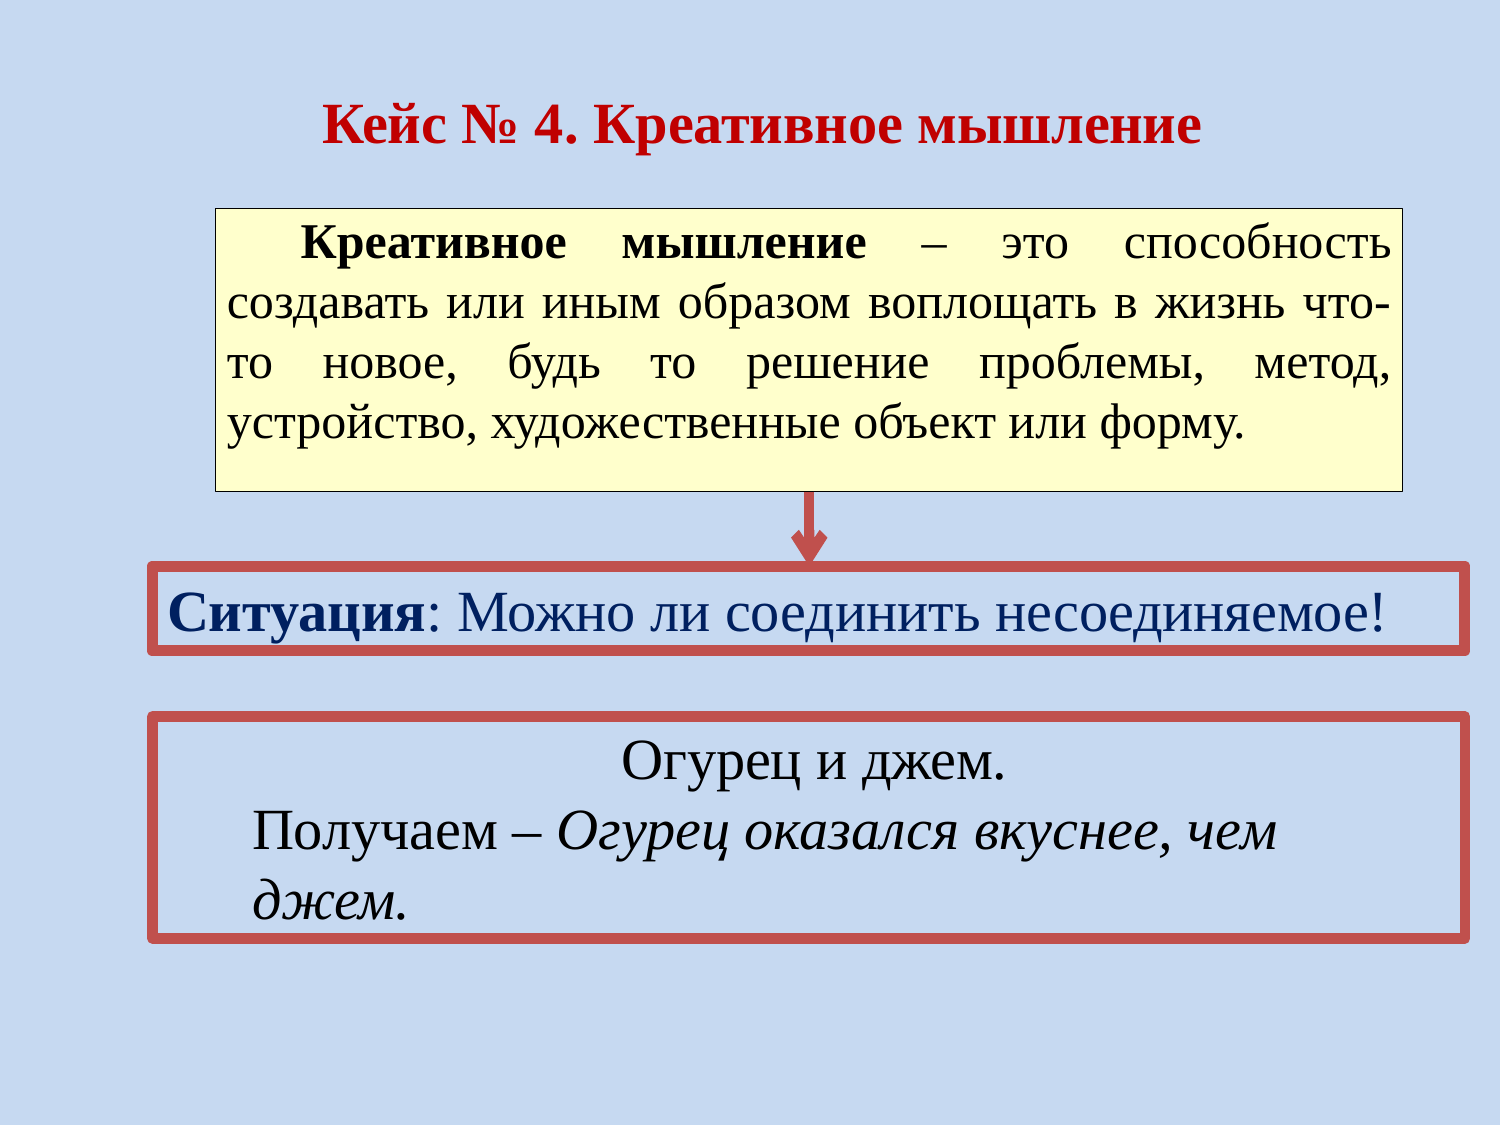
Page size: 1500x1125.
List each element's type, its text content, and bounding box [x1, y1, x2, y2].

text_box Кейс № 4. Креативное мышление [222, 78, 1273, 163]
text_box Огурец и джем. Получаем – Огурец оказался вкуснее, чем джем. [152, 716, 1465, 939]
text_box Ситуация: Можно ли соединить несоединяемое! [152, 566, 1465, 651]
text_box Креативное мышление – это способность создавать или иным образом воплощать в жизнь что-то новое, будь то решение проблемы, метод, устройство, художественные объект или форму. [215, 208, 1403, 492]
